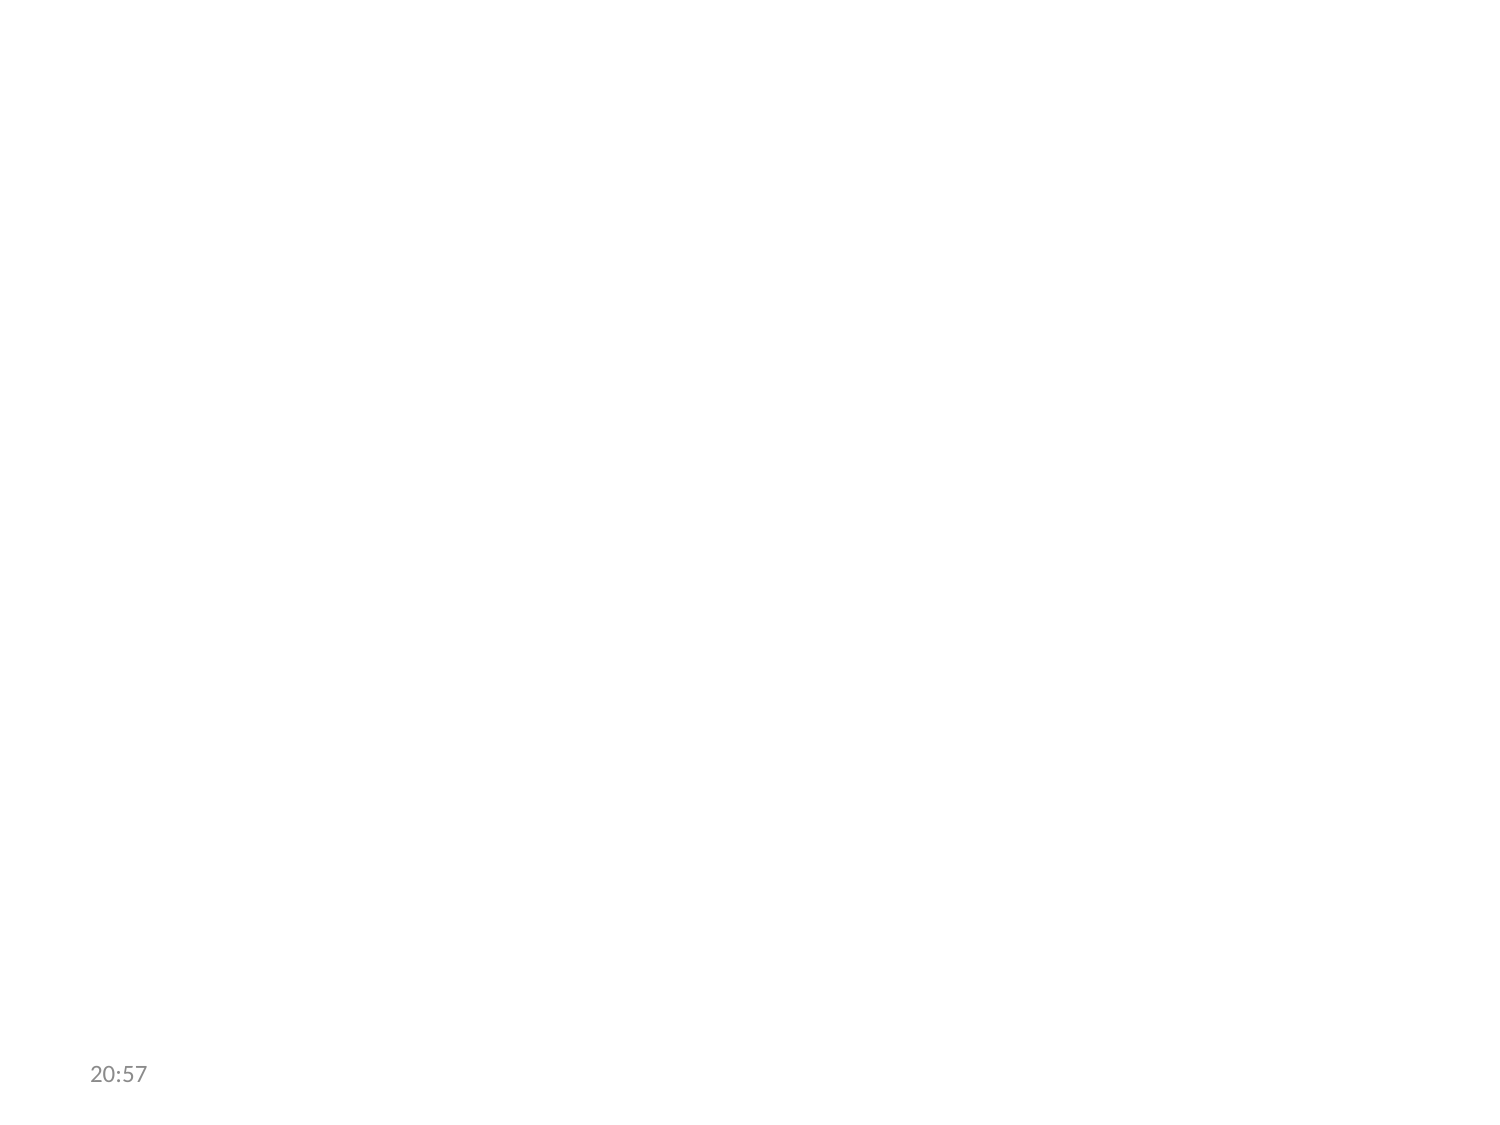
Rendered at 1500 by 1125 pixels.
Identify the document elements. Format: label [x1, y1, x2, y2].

slide_number [75, 1042, 425, 1103]
